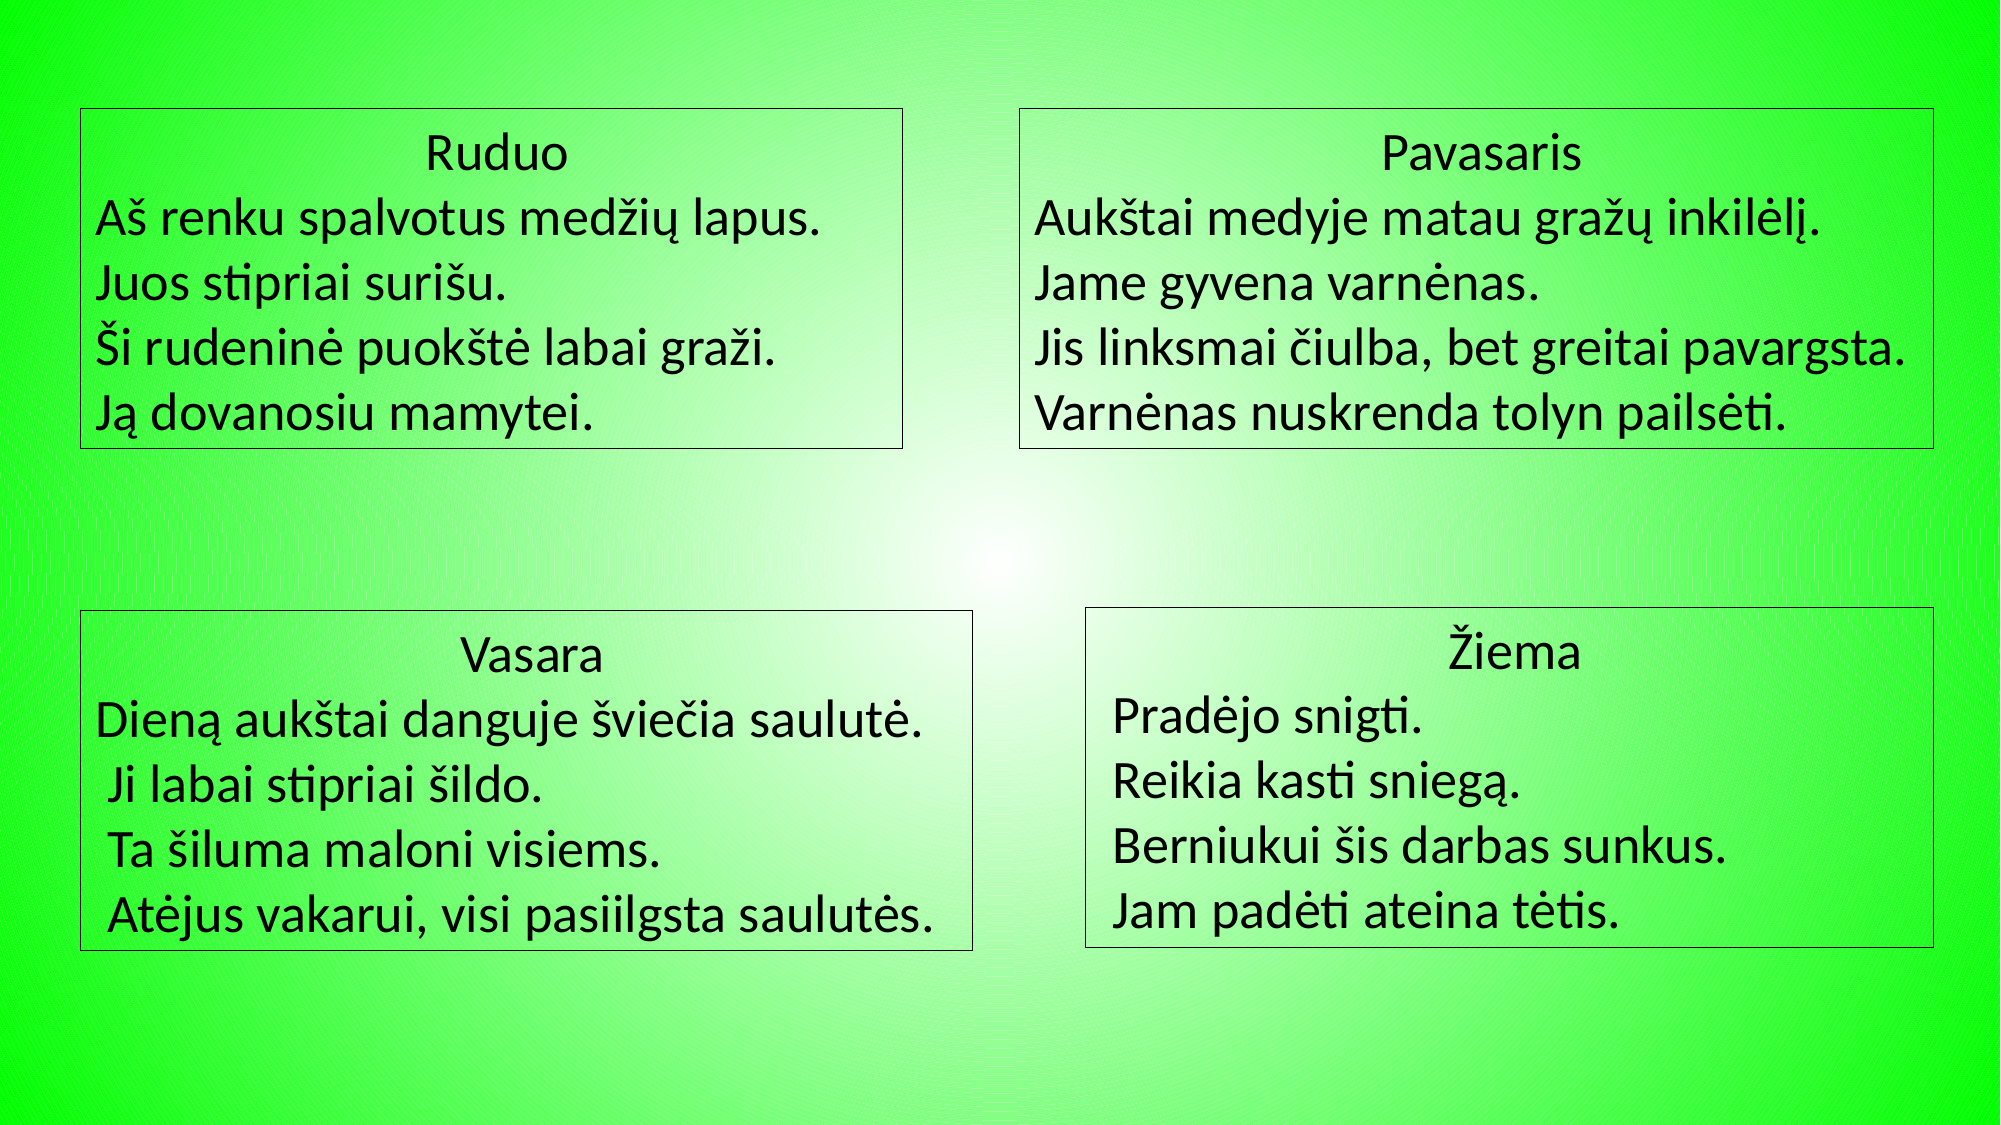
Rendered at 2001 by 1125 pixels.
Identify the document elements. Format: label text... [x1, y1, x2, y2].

text_box Žiema Pradėjo snigti. Reikia kasti sniegą. Berniukui šis darbas sunkus. Jam padėti ateina tėtis. [1085, 607, 1934, 948]
text_box Vasara Dieną aukštai danguje šviečia saulutė. Ji labai stipriai šildo. Ta šiluma maloni visiems. Atėjus vakarui, visi pasiilgsta saulutės. [80, 610, 973, 951]
text_box Ruduo Aš renku spalvotus medžių lapus. Juos stipriai surišu. Ši rudeninė puokštė labai graži. Ją dovanosiu mamytei. [80, 108, 903, 449]
text_box Pavasaris Aukštai medyje matau gražų inkilėlį. Jame gyvena varnėnas. Jis linksmai čiulba, bet greitai pavargsta. Varnėnas nuskrenda tolyn pailsėti. [1019, 108, 1934, 449]
